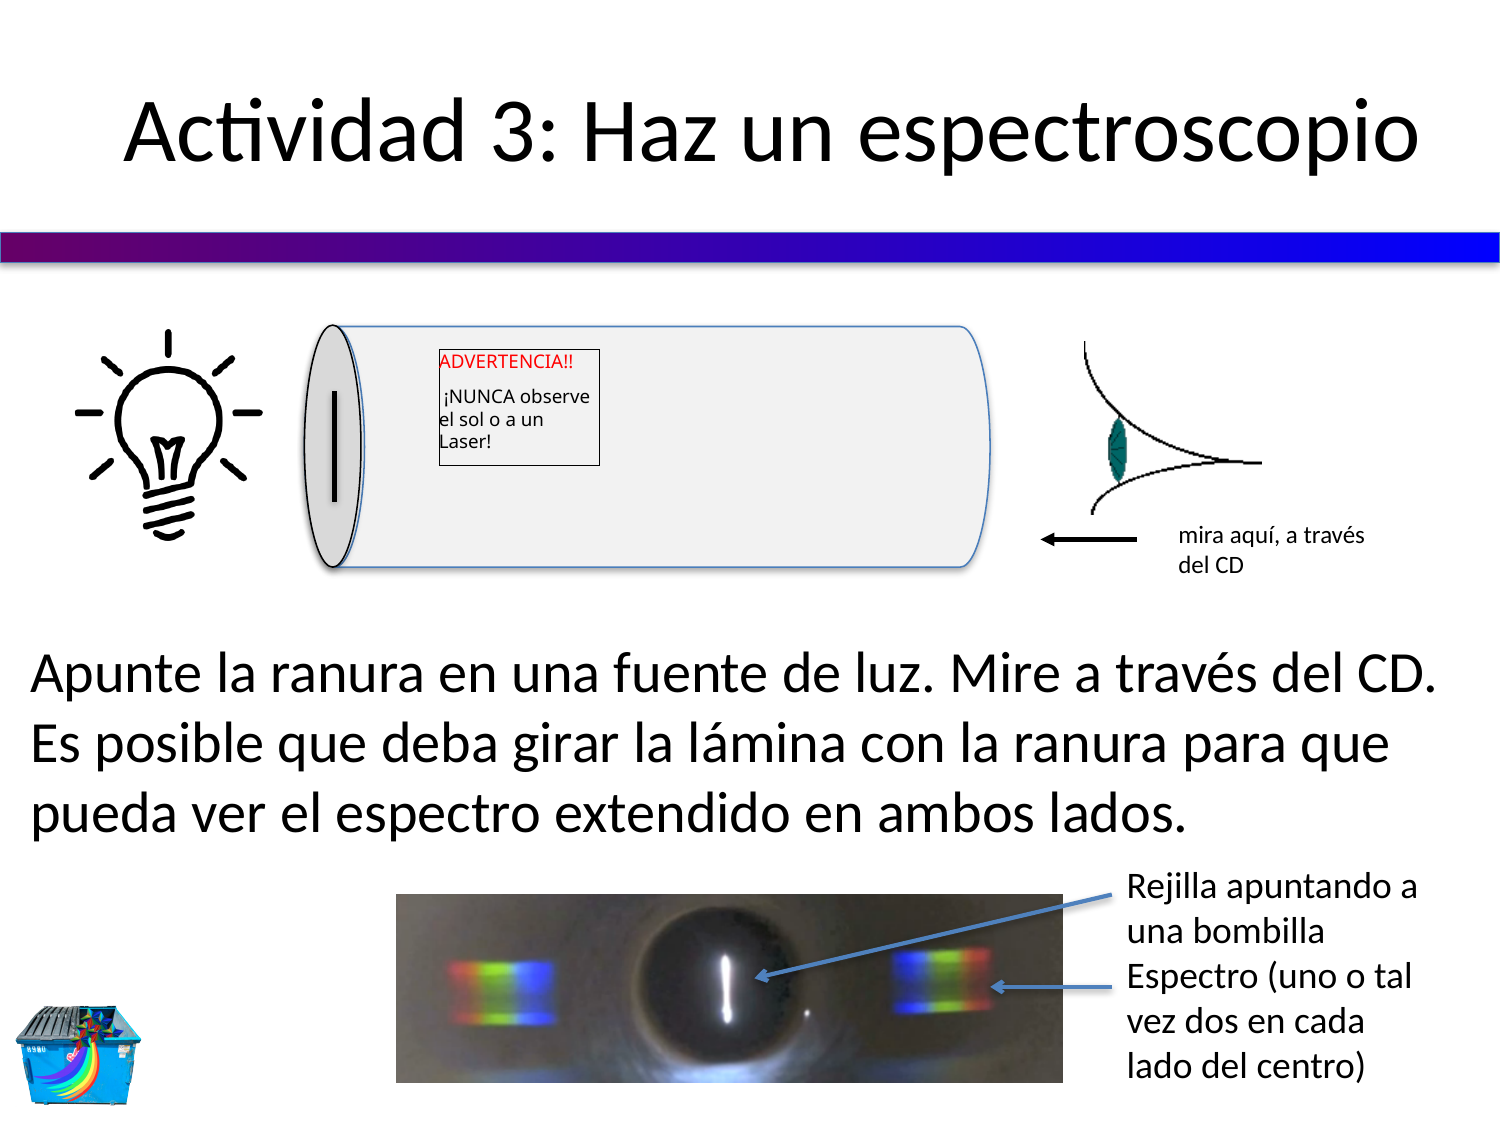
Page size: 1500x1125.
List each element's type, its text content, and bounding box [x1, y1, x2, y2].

text_box Apunte la ranura en una fuente de luz. Mire a través del CD. Es posible que deba girar la lámina con la ranura para que pueda ver el espectro extendido en ambos lados. [15, 626, 1494, 854]
text_box Rejilla apuntando a una bombilla Espectro (uno o tal vez dos en cada lado del centro) [1111, 853, 1445, 1097]
picture [59, 326, 275, 542]
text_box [304, 324, 991, 568]
text_box mira aquí, a través del CD [1163, 510, 1386, 613]
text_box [754, 894, 1113, 979]
text_box Actividad 3: Haz un espectroscopio [108, 61, 1437, 187]
picture [1084, 341, 1262, 515]
picture [14, 1004, 143, 1107]
picture [396, 894, 1064, 1083]
